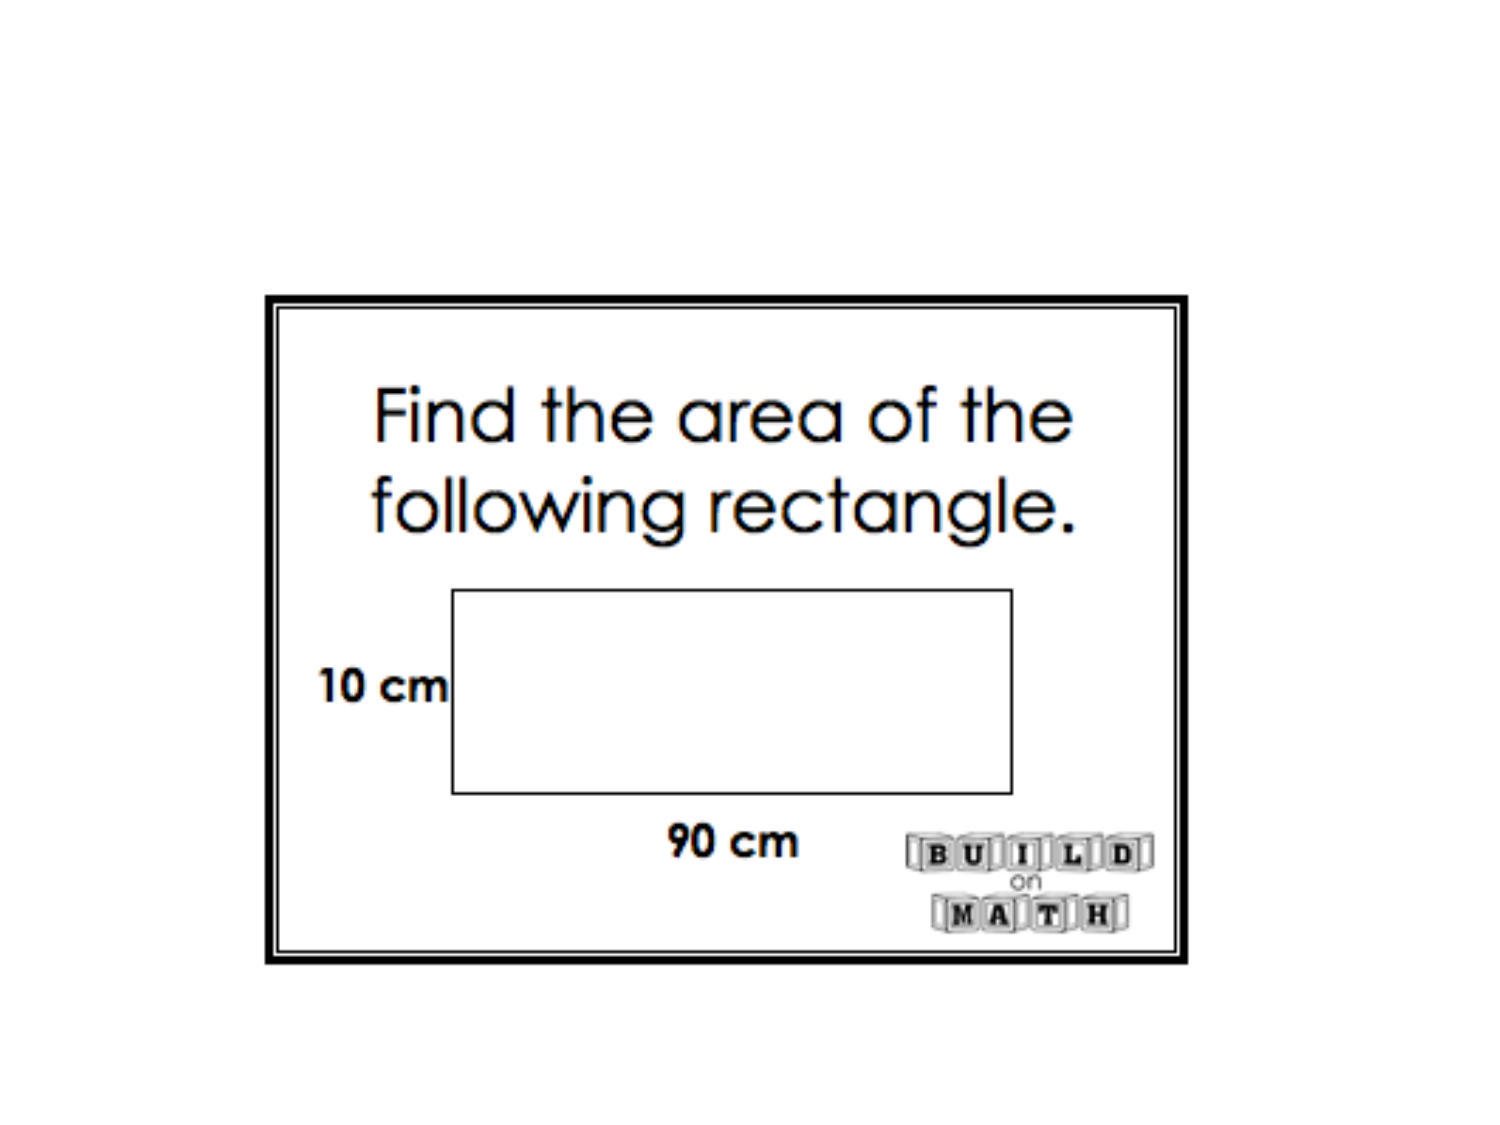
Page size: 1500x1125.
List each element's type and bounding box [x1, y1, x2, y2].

list [74, 262, 1426, 1006]
